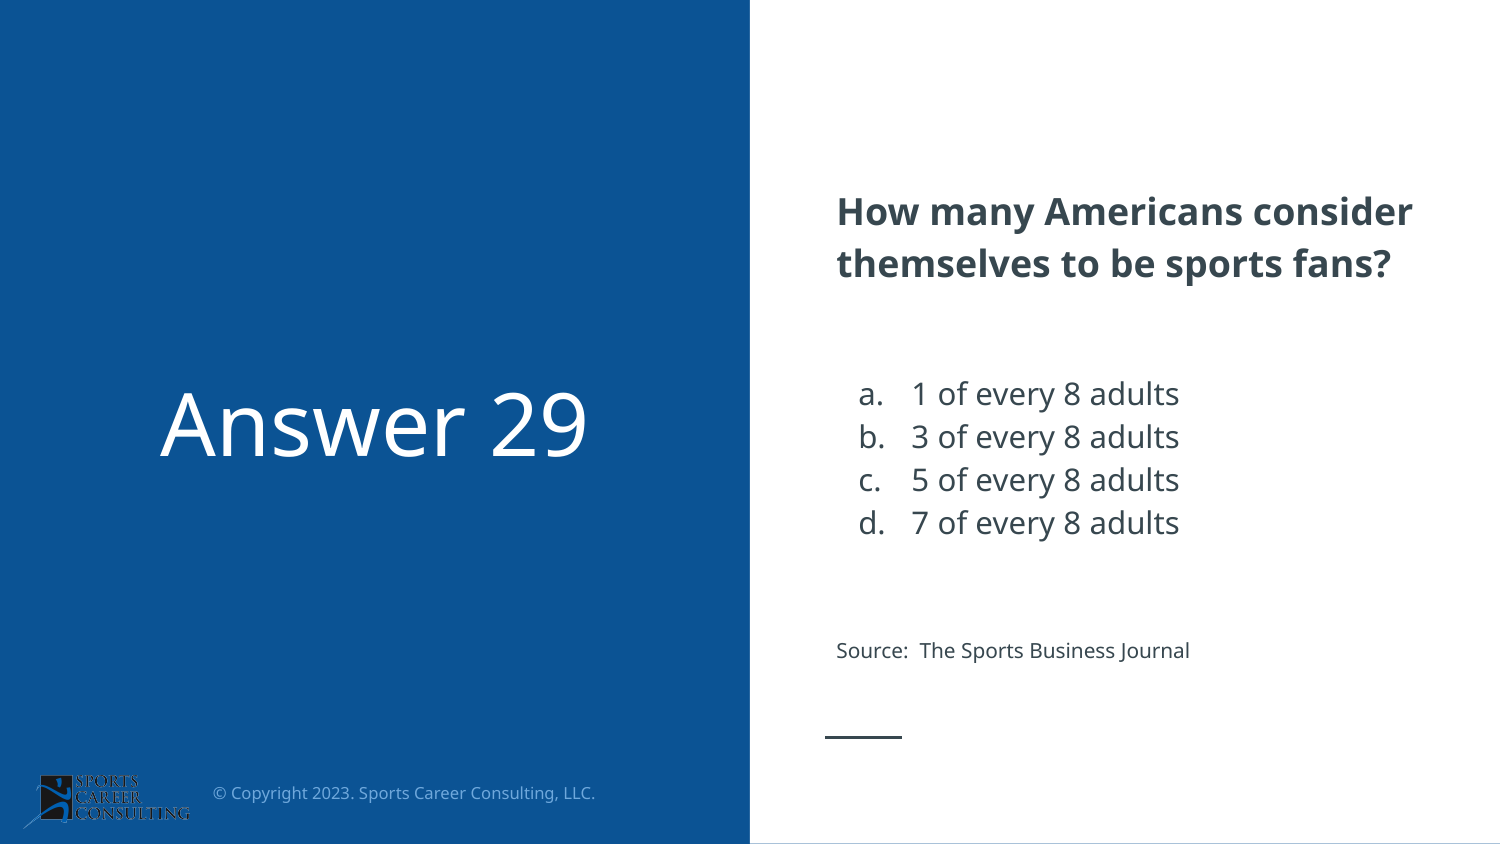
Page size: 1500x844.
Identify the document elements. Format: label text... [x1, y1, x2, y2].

text_box © Copyright 2023. Sports Career Consulting, LLC. [197, 767, 750, 838]
title Answer 29 [43, 298, 708, 546]
picture [22, 774, 190, 829]
list How many Americans consider themselves to be sports fans? 1 of every 8 adults 3 of every 8 adults 5 of every 8 adults 7 of every 8 adults Source: The Sports Business Journal [821, 118, 1486, 725]
